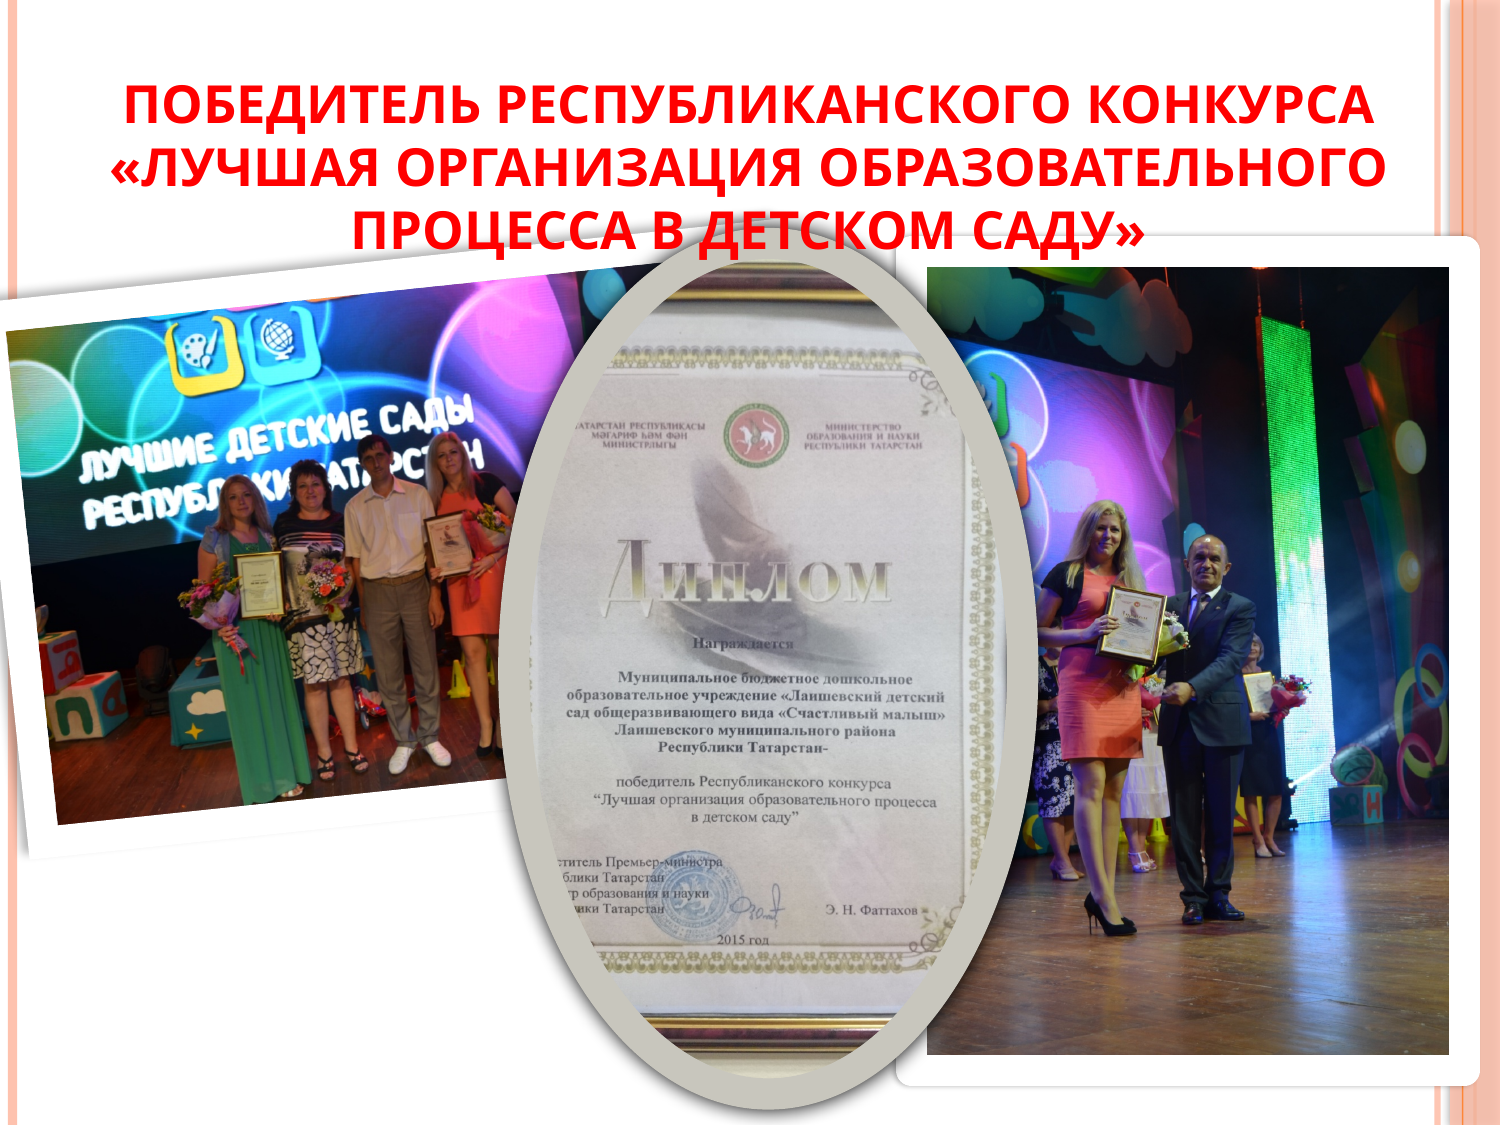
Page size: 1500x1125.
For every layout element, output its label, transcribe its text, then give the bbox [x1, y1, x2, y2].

picture [7, 279, 513, 825]
picture [1024, 266, 1450, 1056]
title Победитель Республиканского конкурса «Лучшая организация образовательного процесса в детском саду» [75, 45, 1424, 268]
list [513, 242, 1024, 1095]
